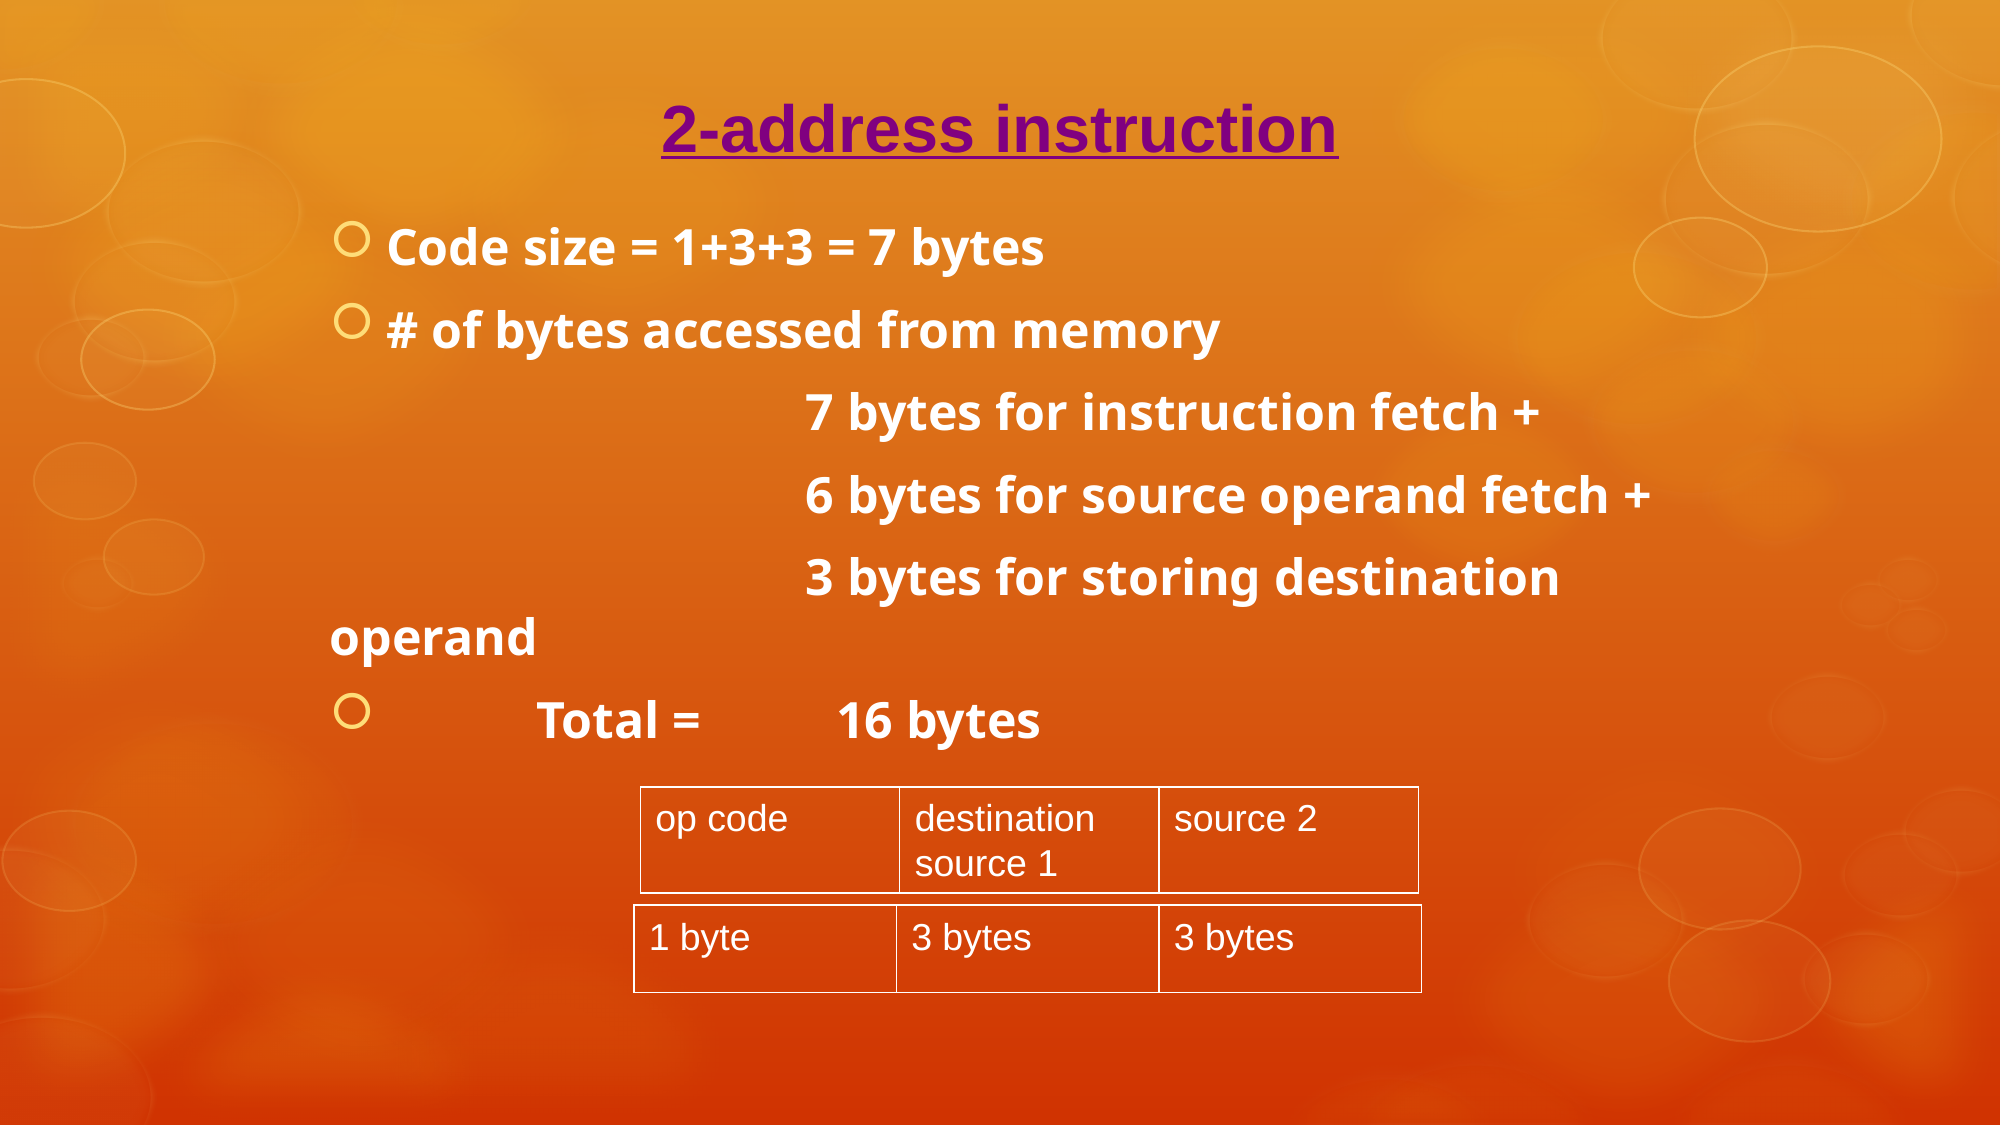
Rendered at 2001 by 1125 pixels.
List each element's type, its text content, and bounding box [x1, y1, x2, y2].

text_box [639, 786, 1419, 894]
list Code size = 1+3+3 = 7 bytes # of bytes accessed from memory 7 bytes for instruction fetch + 6 bytes for source operand fetch + 3 bytes for storing destination operand Total = 16 bytes [314, 208, 1721, 1024]
text_box 2-address instruction [249, 78, 1750, 173]
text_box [633, 904, 1422, 994]
